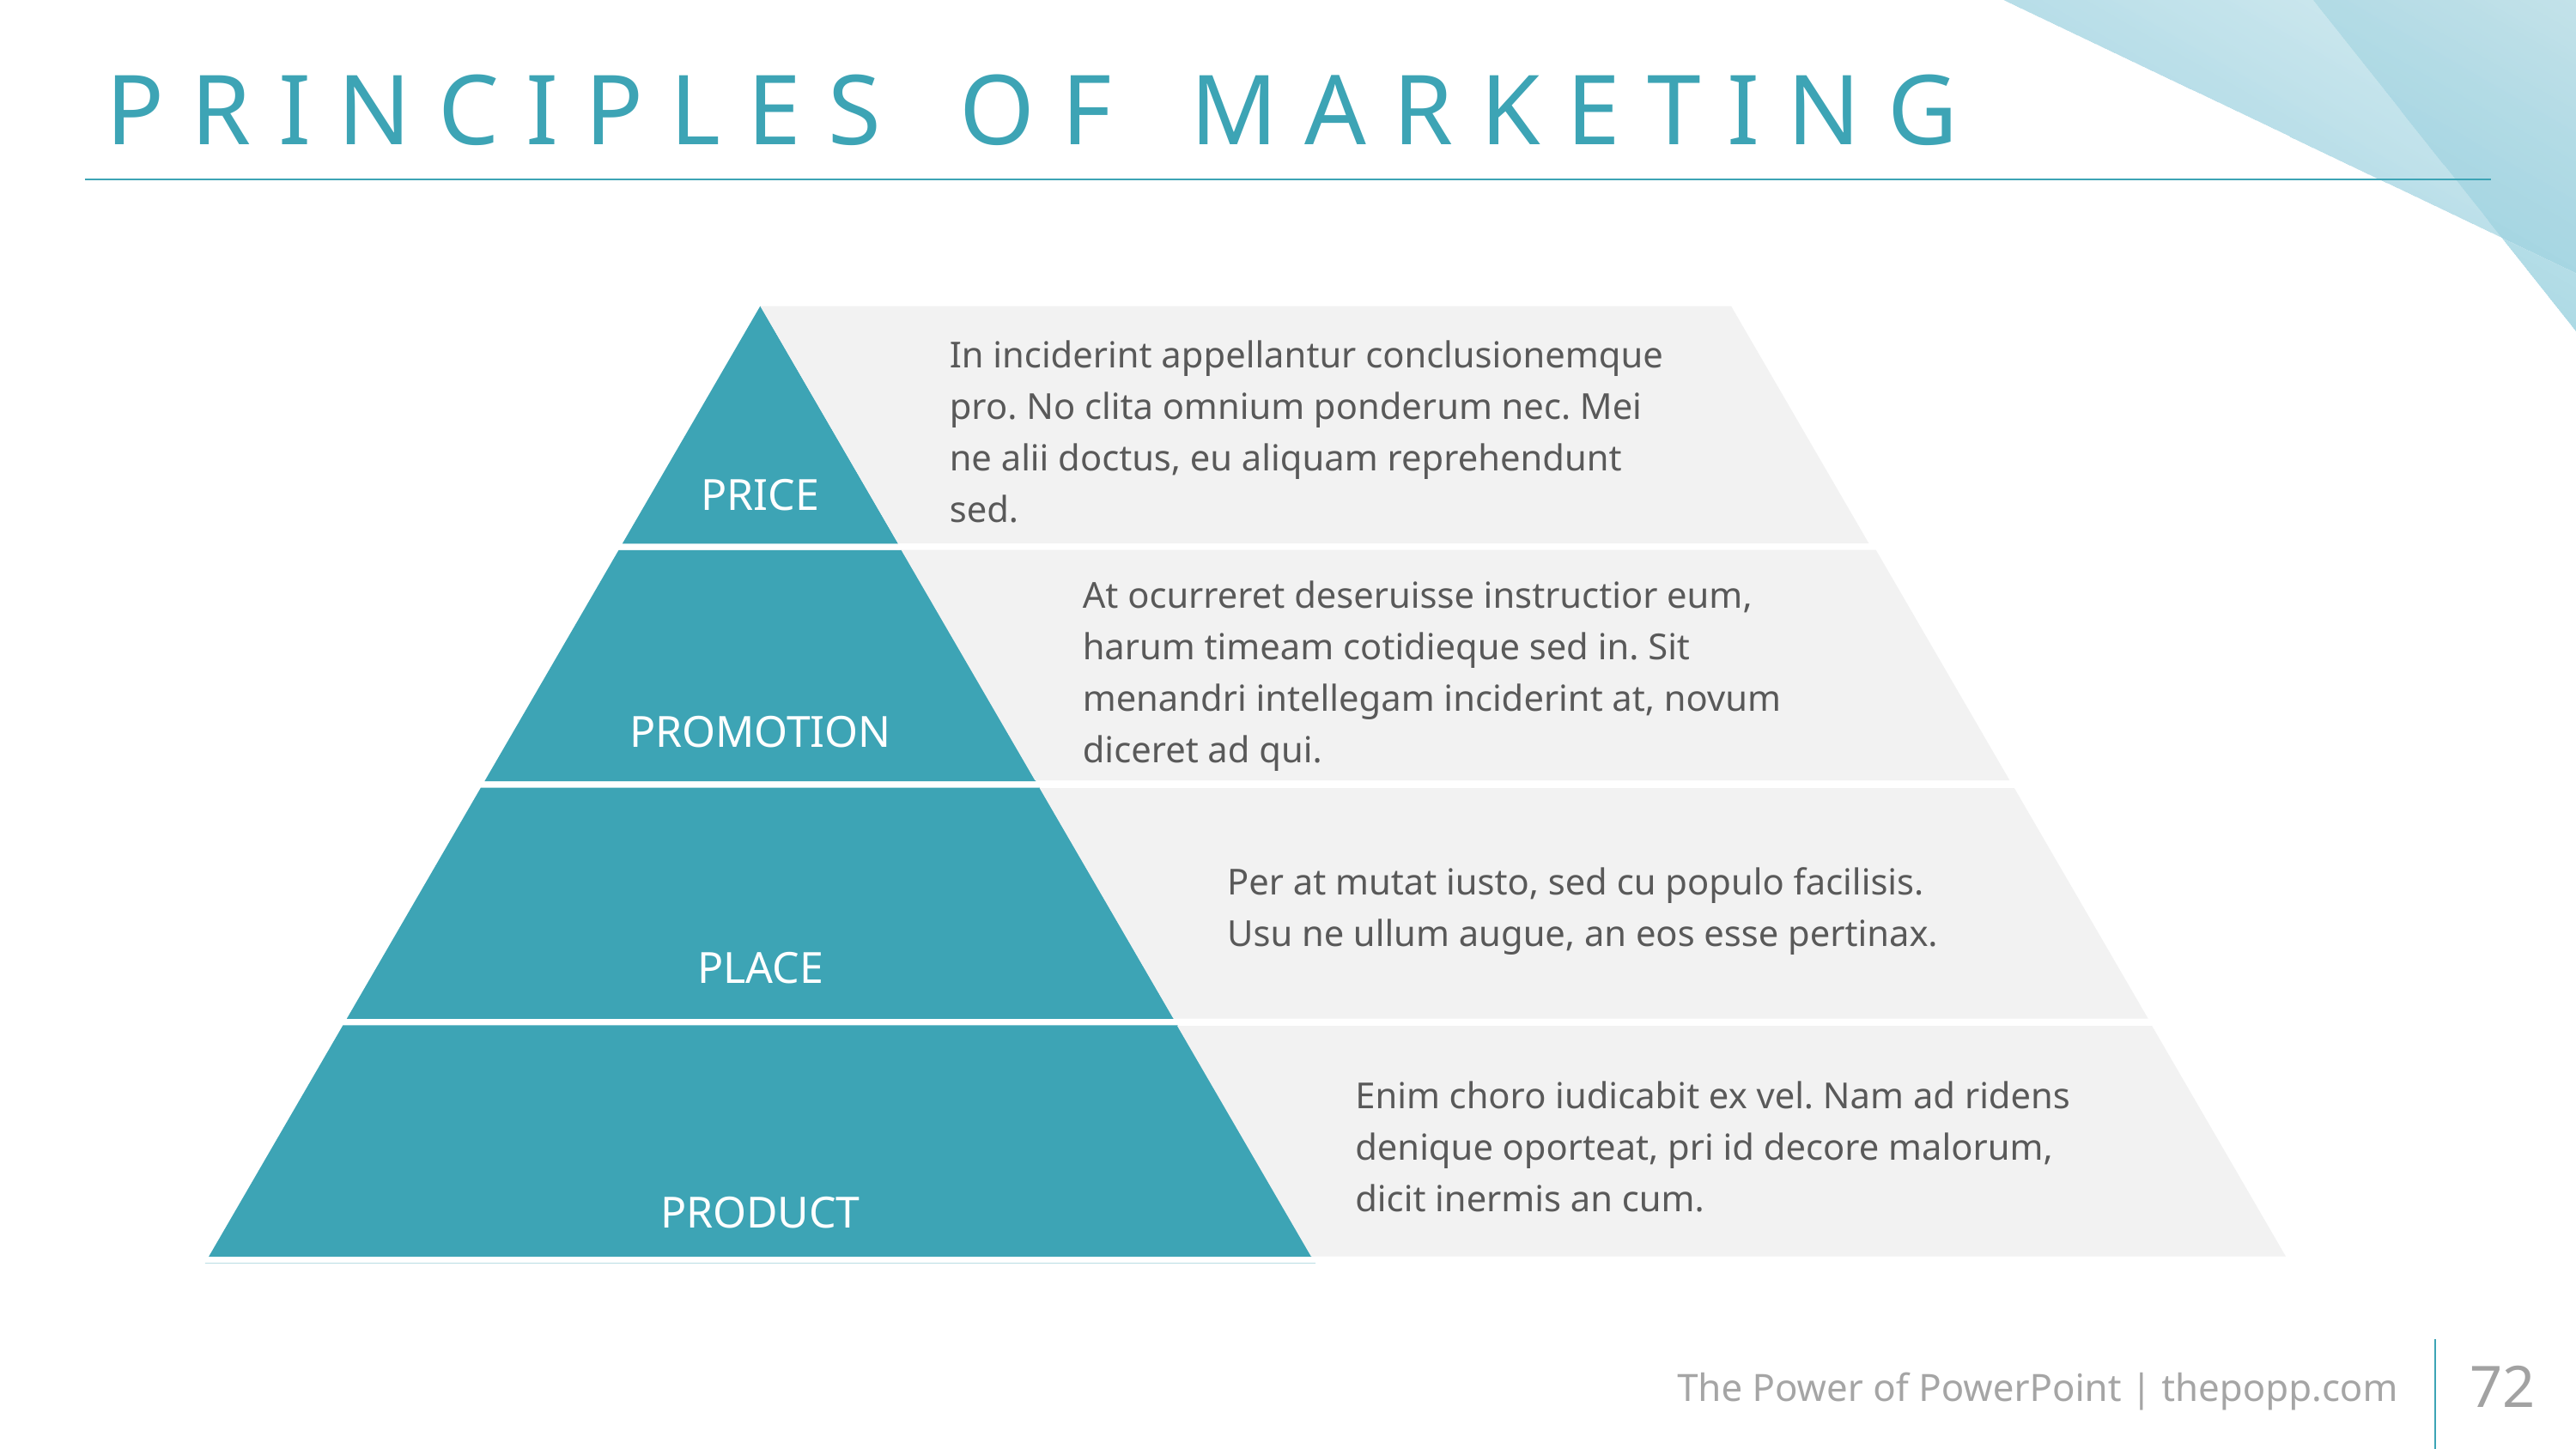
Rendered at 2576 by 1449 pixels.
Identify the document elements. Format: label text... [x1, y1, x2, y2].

list Per at mutat iusto, sed cu populo facilisis. Usu ne ullum augue, an eos esse pertinax. [1204, 800, 1984, 1003]
list Enim choro iudicabit ex vel. Nam ad ridens denique oporteat, pri id decore malorum, dicit inermis an cum. [1332, 1040, 2112, 1243]
list At ocurreret deseruisse instructior eum, harum timeam cotidieque sed in. Sit menandri intellegam inciderint at, novum diceret ad qui. [1060, 566, 1840, 769]
title PRINCIPLES OF MARKETING [83, 27, 2442, 186]
slide_number 72 [2446, 1350, 2575, 1428]
list PLACE [424, 910, 1097, 1012]
list PROMOTION [583, 674, 938, 776]
list PRODUCT [424, 1155, 1097, 1257]
list PRICE [666, 437, 854, 539]
footer The Power of PowerPoint | thepopp.com [1326, 1350, 2421, 1428]
list In inciderint appellantur conclusionemque pro. No clita omnium ponderum nec. Mei ne alii doctus, eu aliquam reprehendunt sed. [927, 324, 1707, 528]
